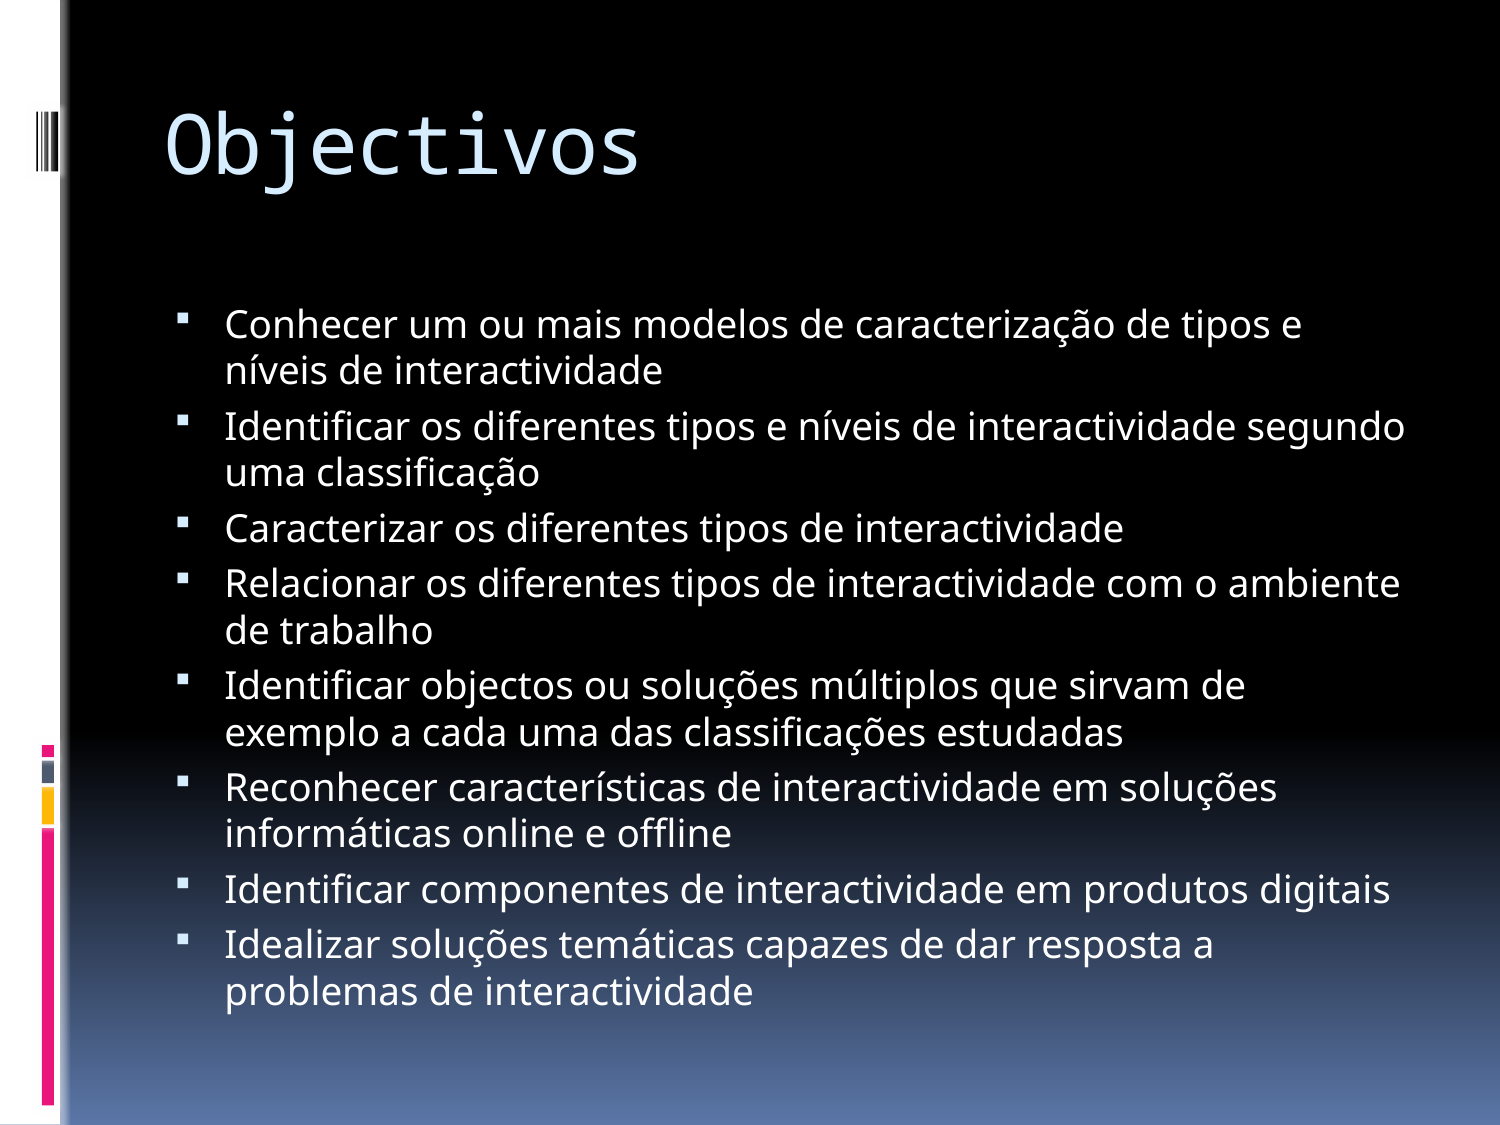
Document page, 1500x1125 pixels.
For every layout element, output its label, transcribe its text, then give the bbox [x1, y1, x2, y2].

title Objectivos [150, 83, 1425, 234]
list Conhecer um ou mais modelos de caracterização de tipos e níveis de interactividade Identificar os diferentes tipos e níveis de interactividade segundo uma classificação Caracterizar os diferentes tipos de interactividade Relacionar os diferentes tipos de interactividade com o ambiente de trabalho Identificar objectos ou soluções múltiplos que sirvam de exemplo a cada uma das classificações estudadas Reconhecer características de interactividade em soluções informáticas online e offline Identificar componentes de interactividade em produtos digitais Idealizar soluções temáticas capazes de dar resposta a problemas de interactividade [150, 292, 1425, 1043]
